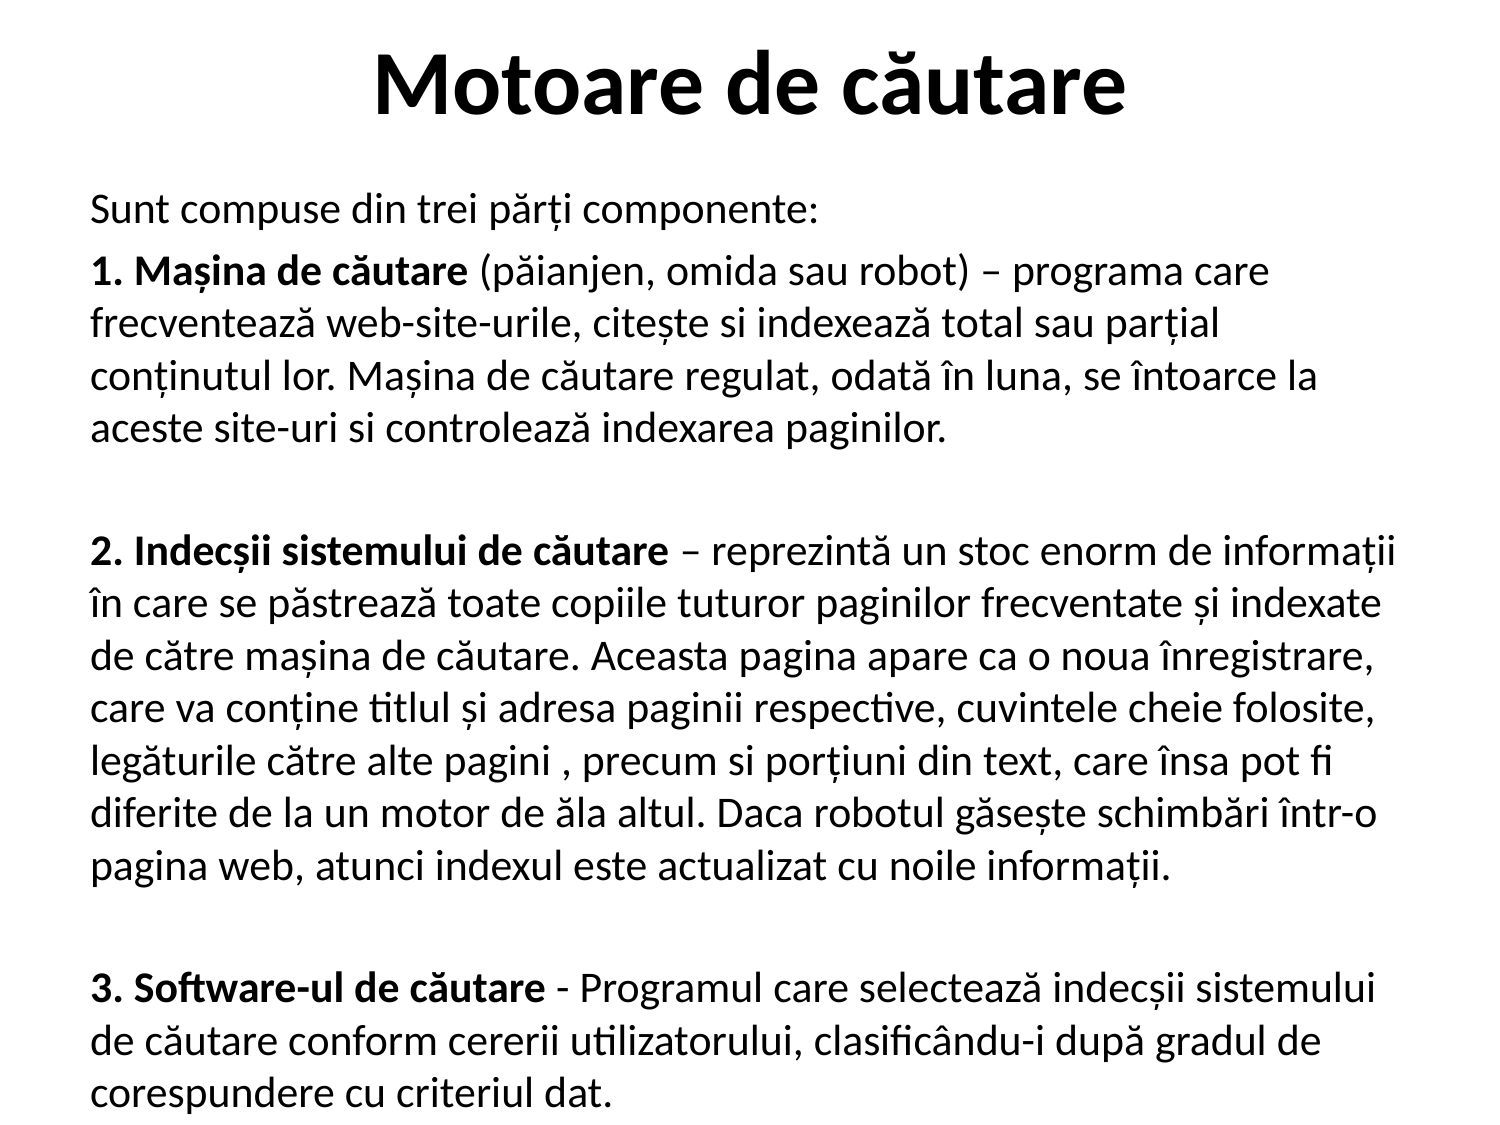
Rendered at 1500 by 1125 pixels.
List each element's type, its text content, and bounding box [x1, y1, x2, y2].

title Motoare de căutare [75, 0, 1425, 172]
list Sunt compuse din trei părți componente: 1. Mașina de căutare (păianjen, omida sau robot) – programa care frecventează web-site-urile, citește si indexează total sau parțial conținutul lor. Mașina de căutare regulat, odată în luna, se întoarce la aceste site-uri si controlează indexarea paginilor. 2. Indecșii sistemului de căutare – reprezintă un stoc enorm de informații în care se păstrează toate copiile tuturor paginilor frecventate și indexate de către mașina de căutare. Aceasta pagina apare ca o noua înregistrare, care va conține titlul și adresa paginii respective, cuvintele cheie folosite, legăturile către alte pagini , precum si porțiuni din text, care însa pot fi diferite de la un motor de ăla altul. Daca robotul găsește schimbări într-o pagina web, atunci indexul este actualizat cu noile informații. 3. Software-ul de căutare - Programul care selectează indecșii sistemului de căutare conform cererii utilizatorului, clasificându-i după gradul de corespundere cu criteriul dat. [75, 172, 1425, 1016]
